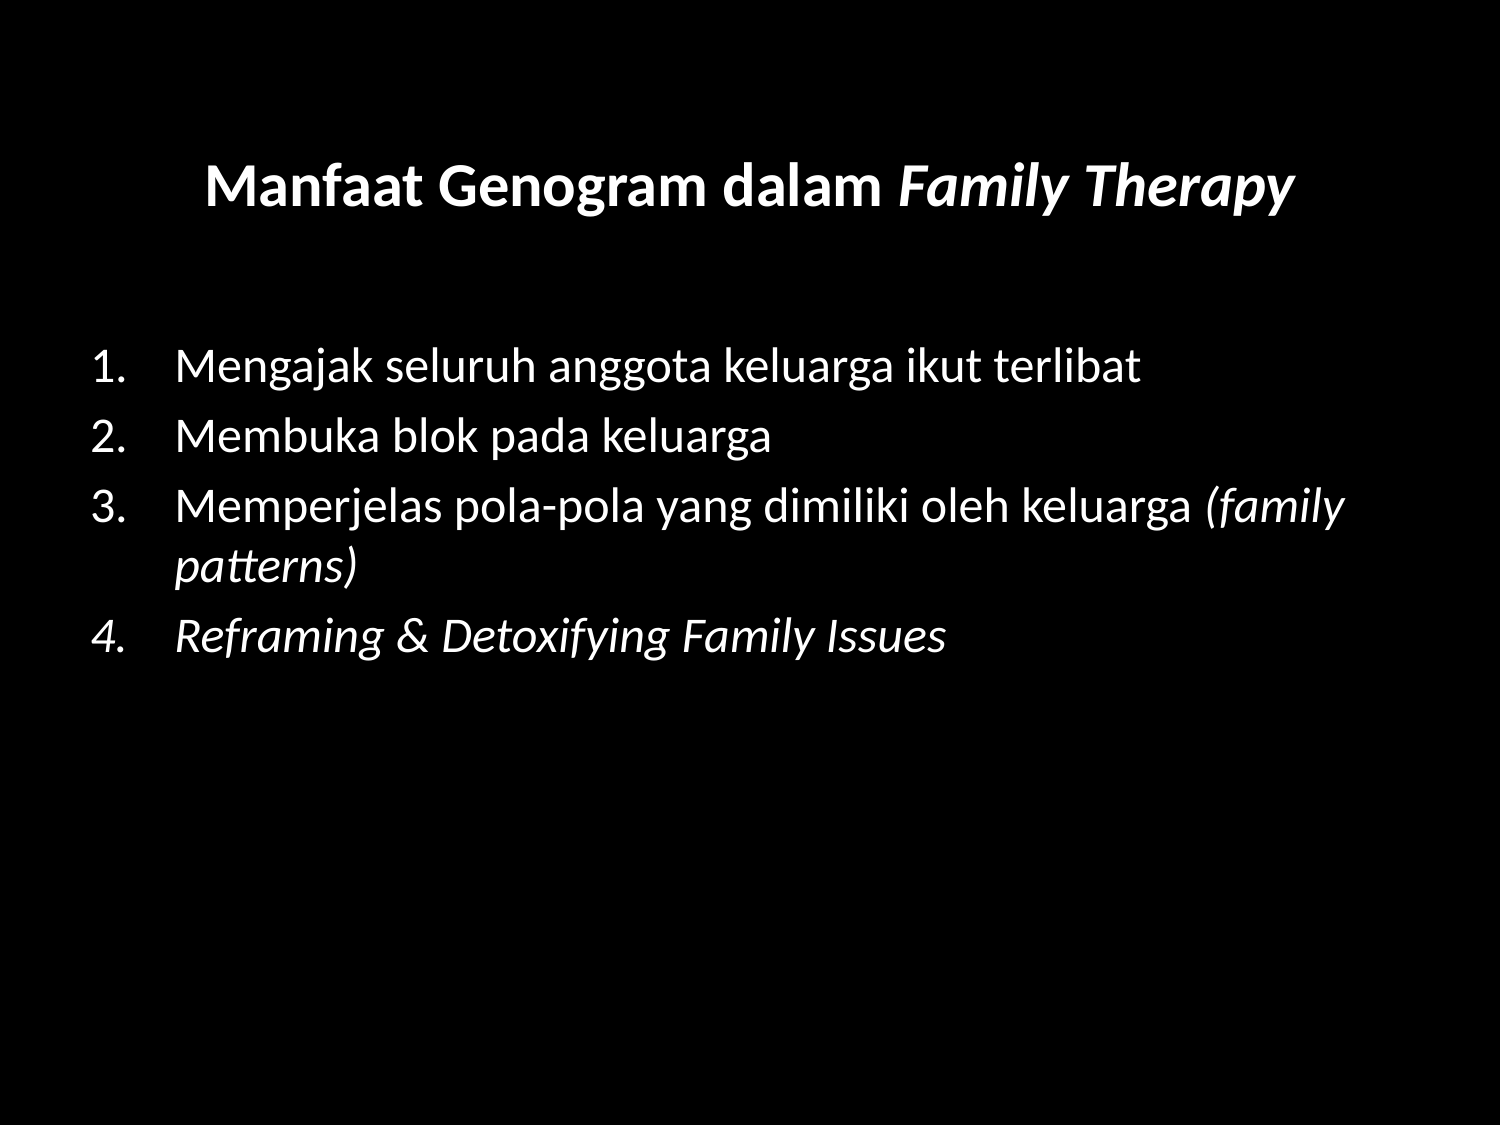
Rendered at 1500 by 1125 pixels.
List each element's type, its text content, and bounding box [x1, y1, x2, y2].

title Manfaat Genogram dalam Family Therapy [75, 87, 1425, 275]
list Mengajak seluruh anggota keluarga ikut terlibat Membuka blok pada keluarga Memperjelas pola-pola yang dimiliki oleh keluarga (family patterns) Reframing & Detoxifying Family Issues [75, 324, 1425, 1005]
